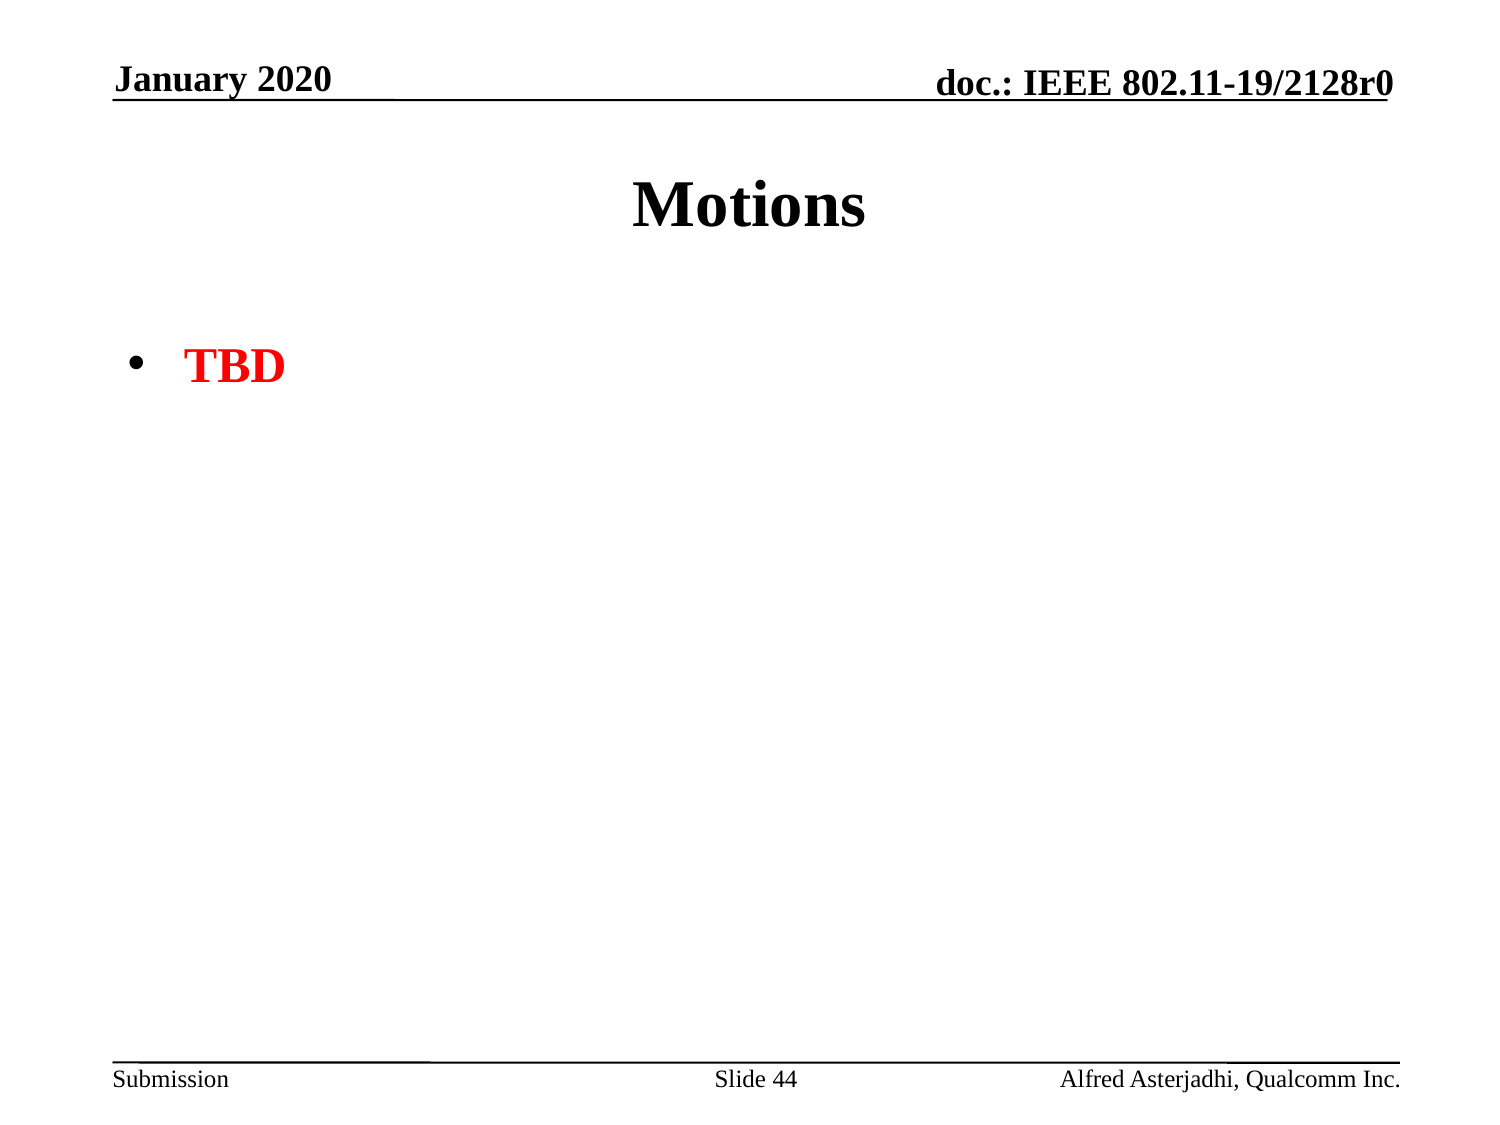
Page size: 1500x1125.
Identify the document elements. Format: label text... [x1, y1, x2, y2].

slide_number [114, 54, 493, 100]
footer Alfred Asterjadhi, Qualcomm Inc. [878, 1061, 1402, 1093]
title Motions [112, 112, 1388, 288]
slide_number Slide 44 [712, 1061, 800, 1123]
list TBD [112, 324, 1388, 1000]
